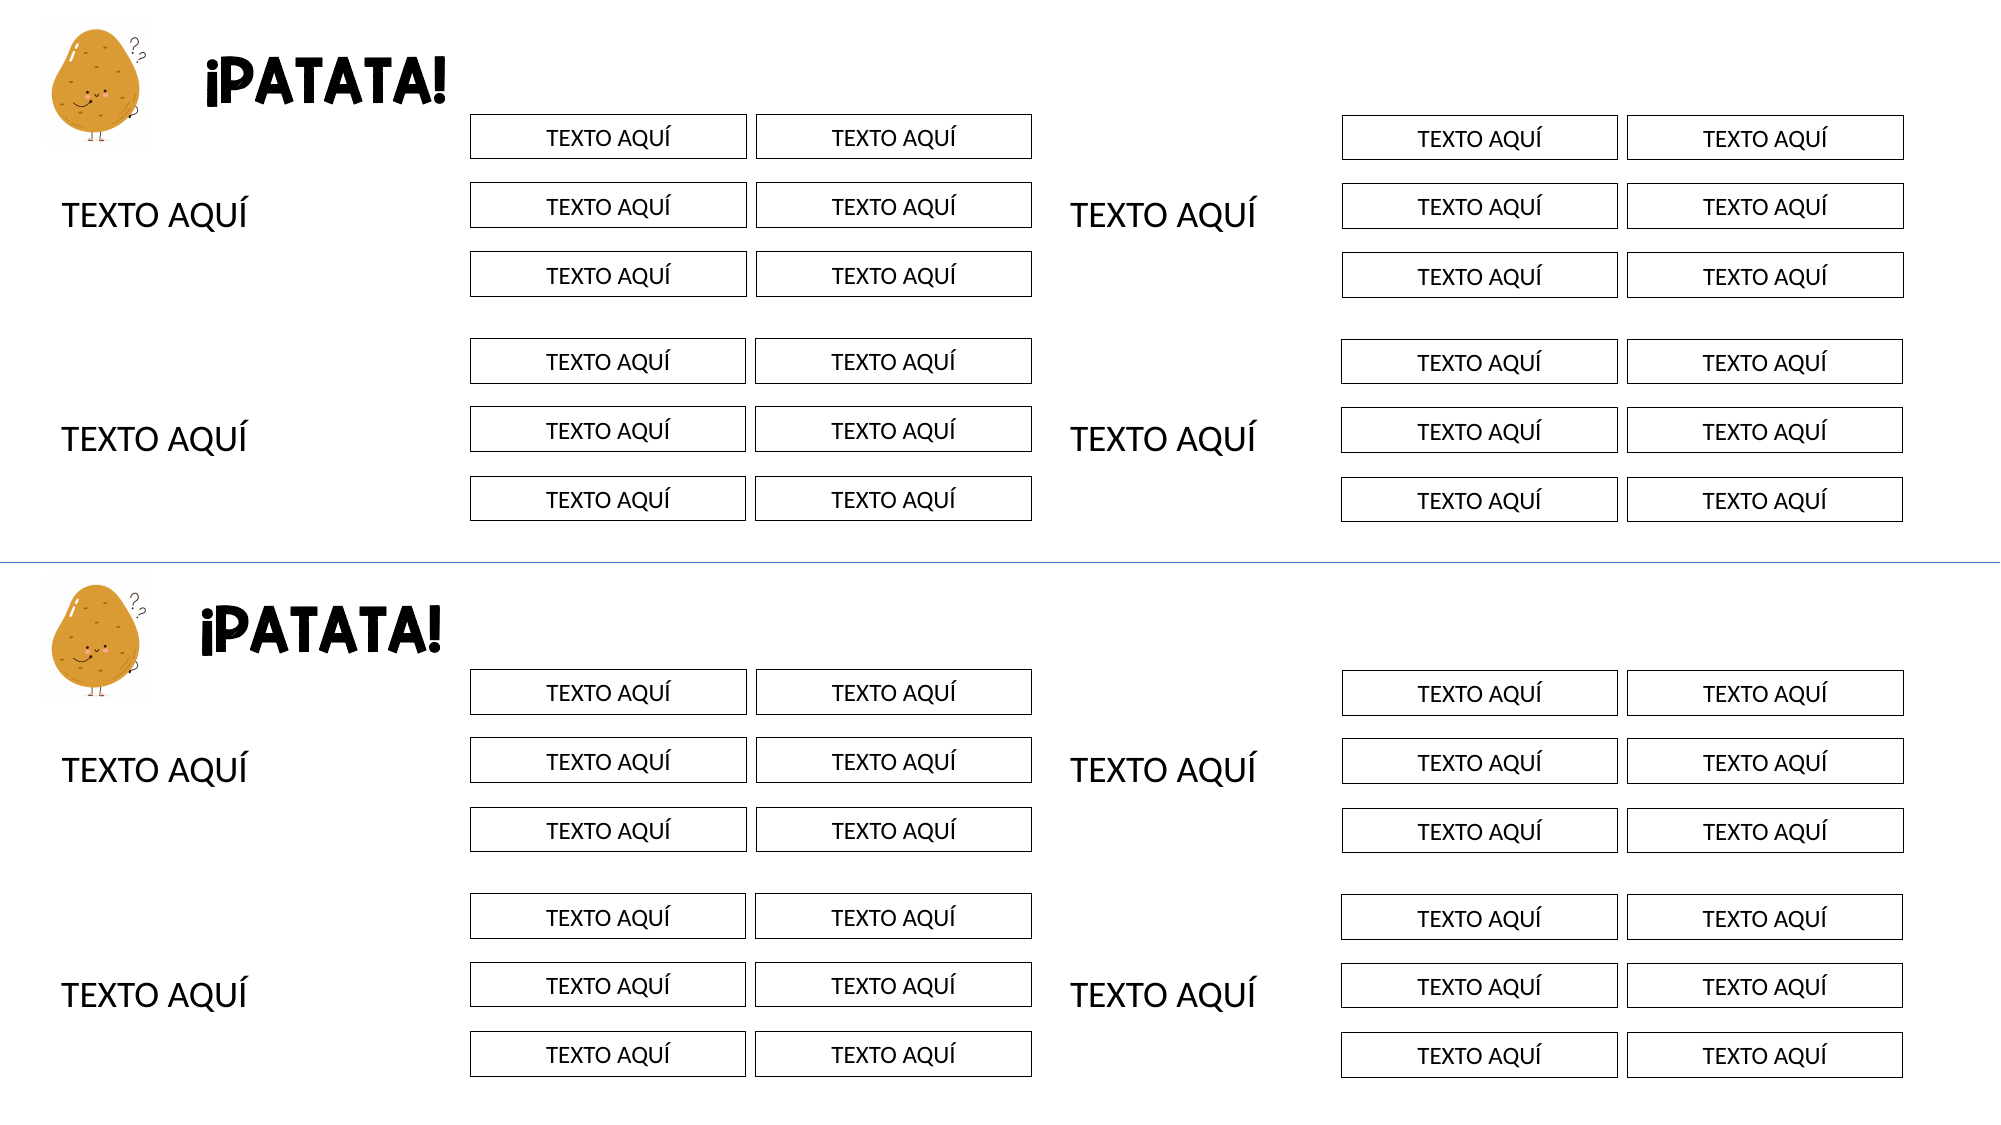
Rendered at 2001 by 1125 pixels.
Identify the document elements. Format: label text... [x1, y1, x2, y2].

text_box TEXTO AQUÍ [1342, 738, 1618, 784]
text_box TEXTO AQUÍ [470, 893, 746, 939]
text_box TEXTO AQUÍ [470, 406, 746, 452]
text_box TEXTO AQUÍ [755, 893, 1032, 939]
text_box TEXTO AQUÍ [755, 476, 1032, 521]
text_box TEXTO AQUÍ [1627, 339, 1903, 384]
picture [46, 19, 153, 147]
text_box TEXTO AQUÍ [1627, 252, 1904, 298]
text_box TEXTO AQUÍ [46, 182, 516, 243]
text_box TEXTO AQUÍ [470, 476, 746, 521]
text_box TEXTO AQUÍ [470, 737, 747, 783]
text_box TEXTO AQUÍ [1342, 183, 1618, 229]
text_box TEXTO AQUÍ [1627, 477, 1903, 522]
picture [171, 585, 593, 690]
text_box TEXTO AQUÍ [1341, 1032, 1618, 1078]
text_box TEXTO AQUÍ [1341, 339, 1618, 384]
text_box TEXTO AQUÍ [1627, 738, 1904, 784]
text_box TEXTO AQUÍ [1341, 963, 1618, 1008]
text_box TEXTO AQUÍ [470, 669, 747, 715]
text_box TEXTO AQUÍ [1341, 407, 1618, 453]
text_box TEXTO AQUÍ [756, 182, 1032, 228]
text_box TEXTO AQUÍ [1342, 808, 1618, 853]
text_box TEXTO AQUÍ [756, 114, 1032, 159]
text_box TEXTO AQUÍ [1627, 115, 1904, 160]
text_box TEXTO AQUÍ [1627, 963, 1903, 1008]
text_box TEXTO AQUÍ [756, 251, 1032, 297]
text_box TEXTO AQUÍ [1055, 738, 1297, 798]
picture [176, 36, 598, 141]
text_box TEXTO AQUÍ [46, 738, 516, 798]
text_box TEXTO AQUÍ [1627, 407, 1903, 453]
text_box TEXTO AQUÍ [470, 807, 747, 852]
picture [46, 574, 153, 703]
text_box TEXTO AQUÍ [755, 1031, 1032, 1077]
text_box TEXTO AQUÍ [470, 182, 747, 228]
text_box TEXTO AQUÍ [470, 251, 747, 297]
text_box TEXTO AQUÍ [756, 669, 1032, 715]
text_box TEXTO AQUÍ [1055, 407, 1297, 467]
text_box TEXTO AQUÍ [470, 114, 747, 159]
text_box TEXTO AQUÍ [1627, 894, 1903, 940]
text_box TEXTO AQUÍ [1341, 894, 1618, 940]
text_box TEXTO AQUÍ [755, 406, 1032, 452]
text_box TEXTO AQUÍ [756, 807, 1032, 852]
text_box TEXTO AQUÍ [46, 407, 516, 467]
text_box TEXTO AQUÍ [1627, 808, 1904, 853]
text_box TEXTO AQUÍ [1627, 183, 1904, 229]
text_box TEXTO AQUÍ [755, 338, 1032, 384]
text_box TEXTO AQUÍ [1055, 182, 1297, 243]
text_box TEXTO AQUÍ [470, 1031, 746, 1077]
text_box TEXTO AQUÍ [1342, 115, 1618, 160]
text_box TEXTO AQUÍ [755, 962, 1032, 1007]
text_box TEXTO AQUÍ [1342, 670, 1618, 716]
text_box TEXTO AQUÍ [1627, 1032, 1903, 1078]
text_box TEXTO AQUÍ [756, 737, 1032, 783]
text_box TEXTO AQUÍ [46, 962, 516, 1023]
text_box TEXTO AQUÍ [470, 962, 746, 1007]
text_box TEXTO AQUÍ [1341, 477, 1618, 522]
text_box TEXTO AQUÍ [1627, 670, 1904, 716]
text_box TEXTO AQUÍ [1055, 962, 1297, 1023]
text_box TEXTO AQUÍ [1342, 252, 1618, 298]
text_box TEXTO AQUÍ [470, 338, 746, 384]
